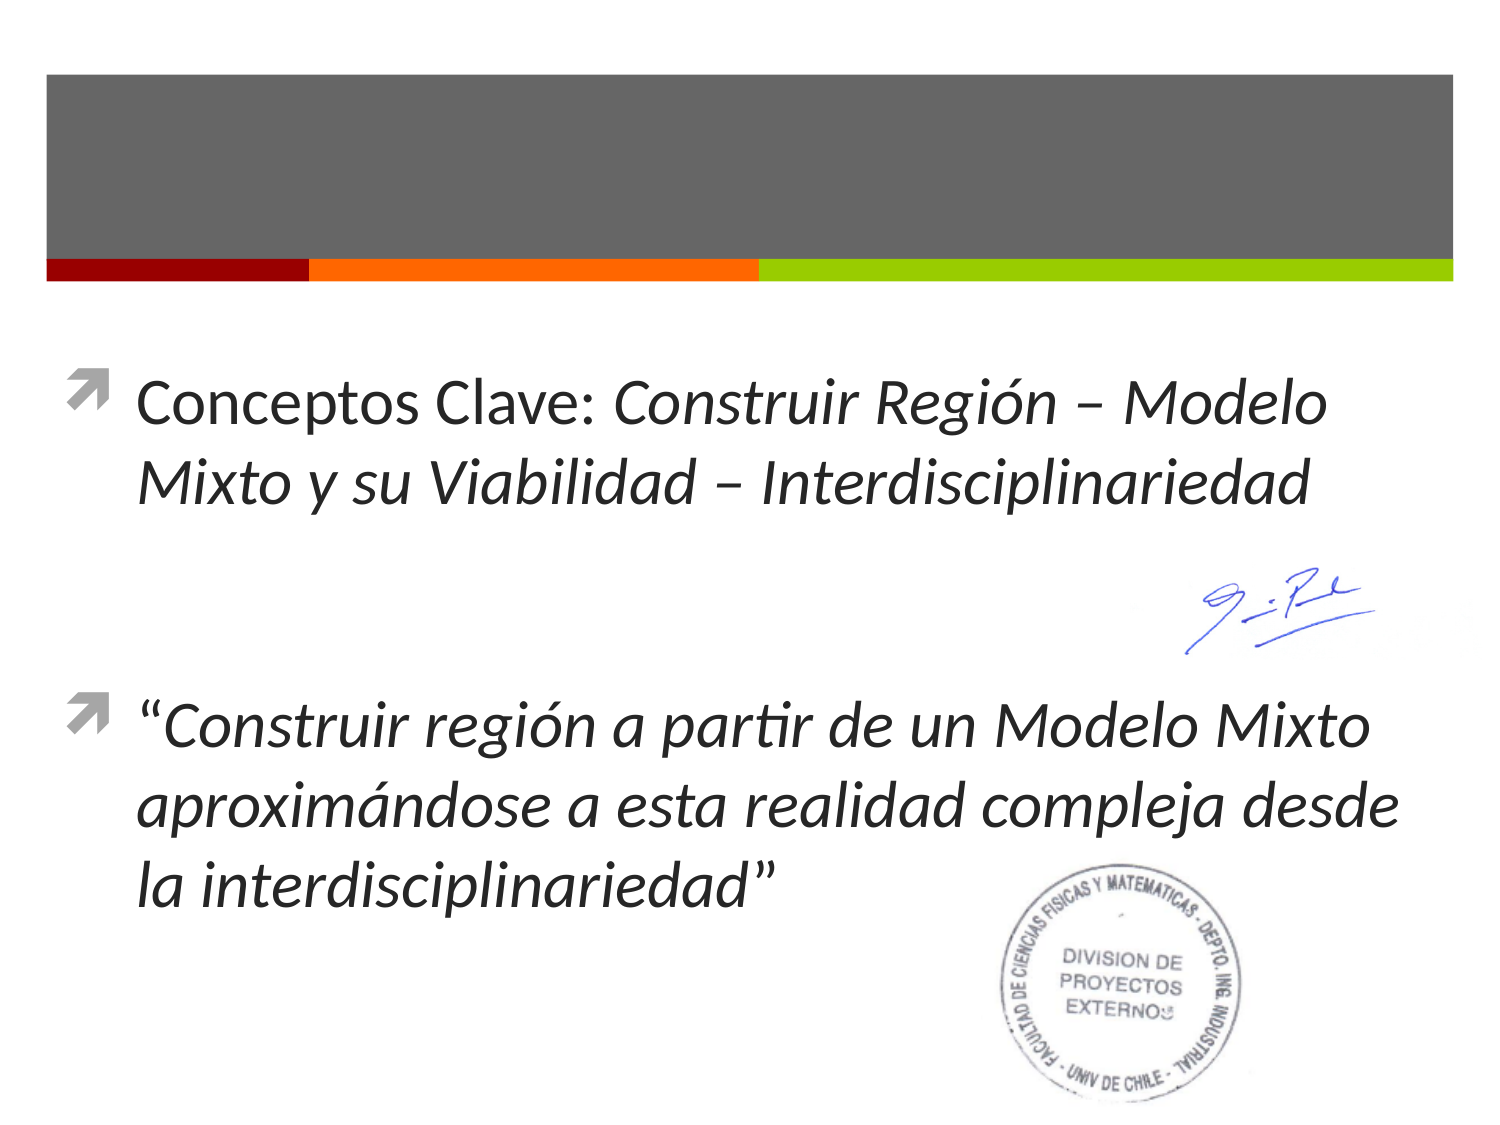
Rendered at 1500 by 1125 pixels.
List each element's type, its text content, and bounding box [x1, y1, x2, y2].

list Conceptos Clave: Construir Región – Modelo Mixto y su Viabilidad – Interdisciplinariedad “Construir región a partir de un Modelo Mixto aproximándose a esta realidad compleja desde la interdisciplinariedad” [46, 350, 1454, 1003]
picture [1057, 557, 1500, 660]
picture [981, 839, 1260, 1125]
